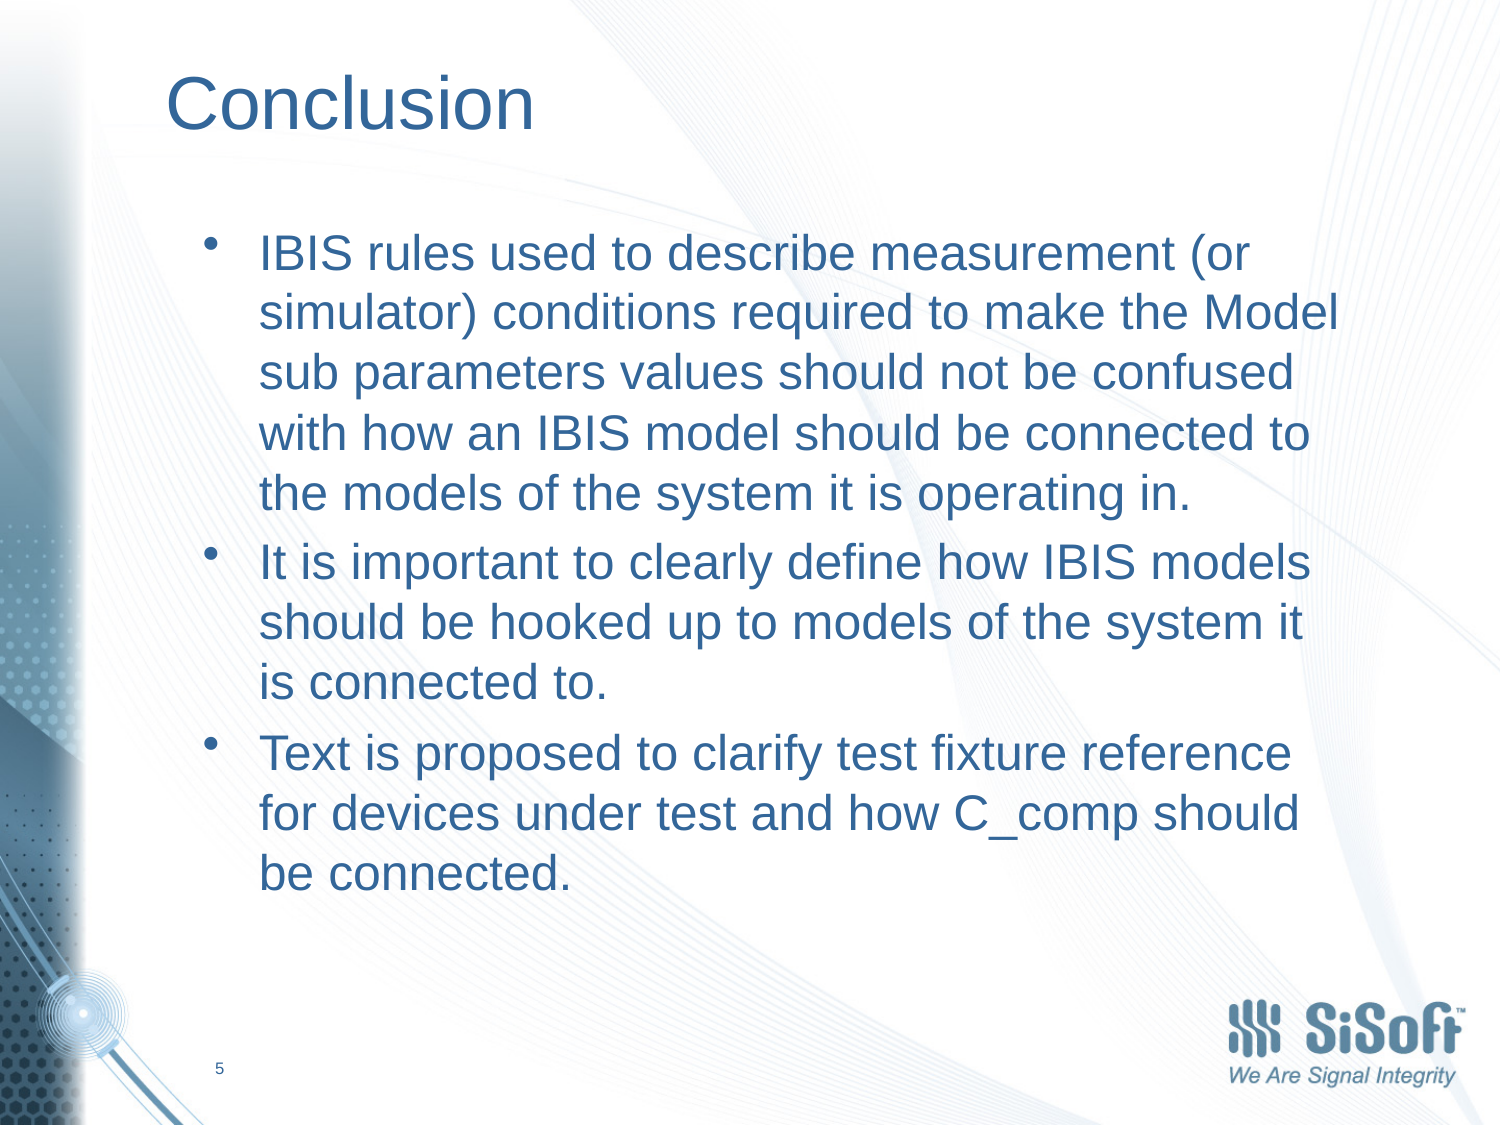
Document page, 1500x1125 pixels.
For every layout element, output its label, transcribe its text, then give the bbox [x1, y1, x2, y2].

list IBIS rules used to describe measurement (or simulator) conditions required to make the Model sub parameters values should not be confused with how an IBIS model should be connected to the models of the system it is operating in. It is important to clearly define how IBIS models should be hooked up to models of the system it is connected to. Text is proposed to clarify test fixture reference for devices under test and how C_comp should be connected. [187, 212, 1363, 963]
picture [0, 0, 1500, 1125]
title Conclusion [150, 24, 1300, 175]
footer 5 [200, 1050, 975, 1104]
